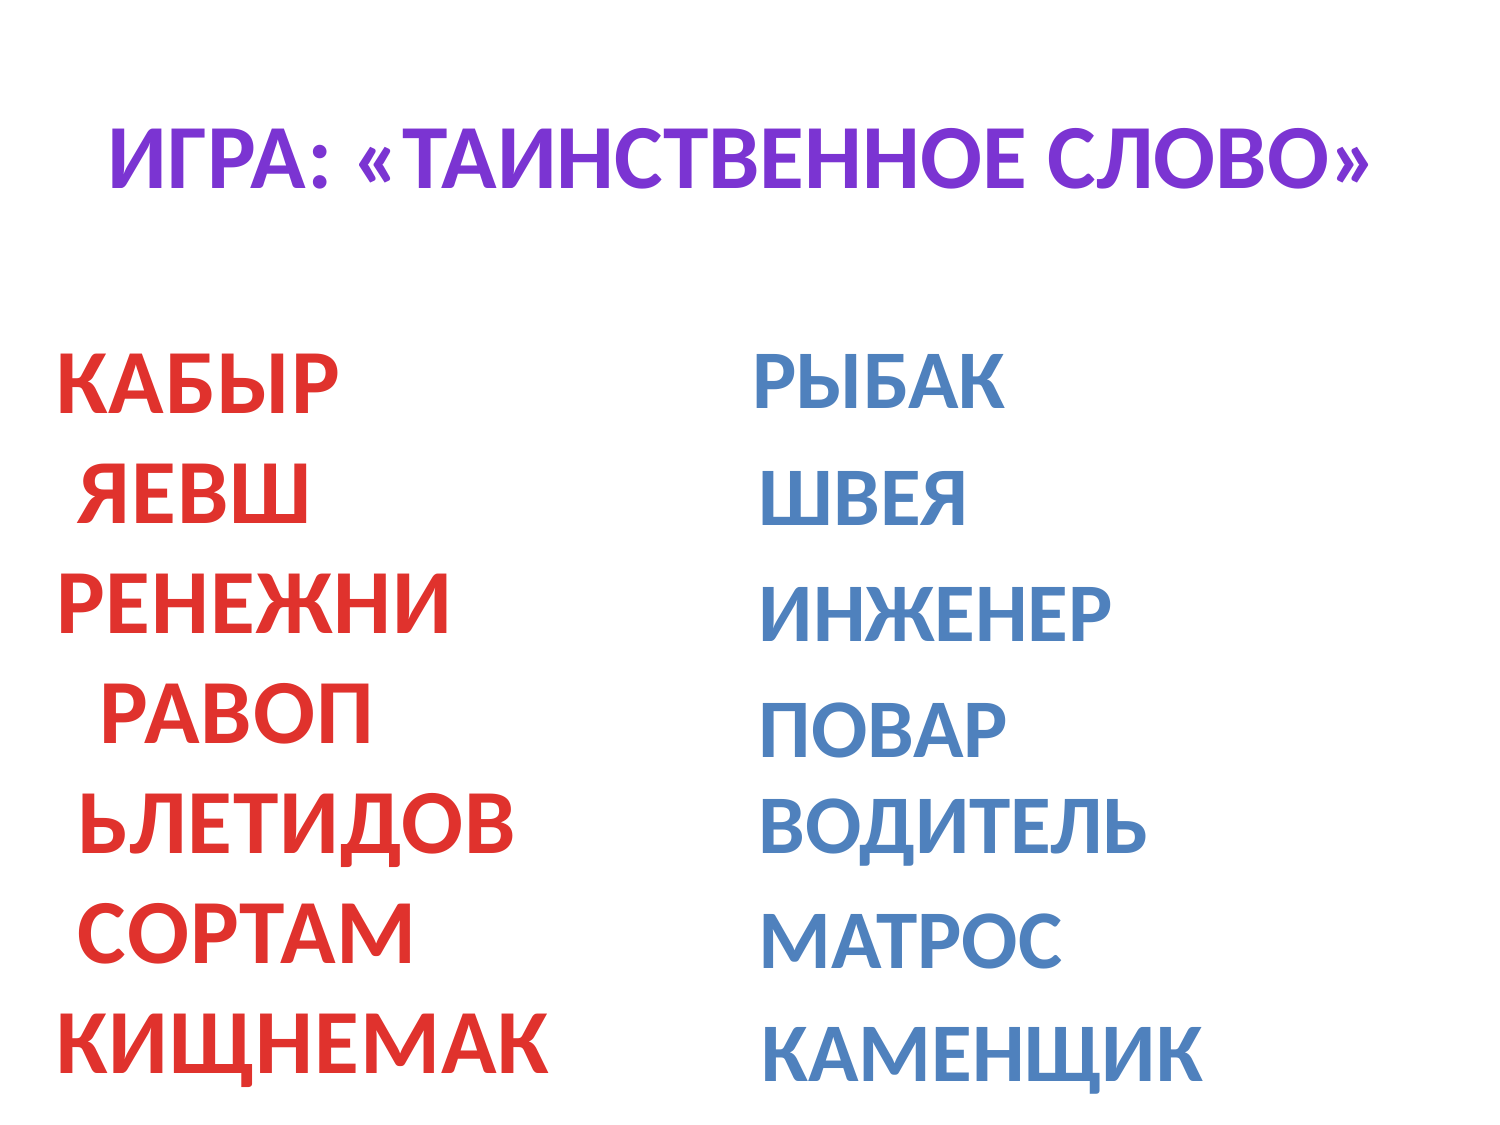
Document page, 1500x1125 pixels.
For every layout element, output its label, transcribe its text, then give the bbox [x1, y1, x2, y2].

text_box КАМЕНЩИК [747, 991, 1250, 1106]
text_box РЫБАК [737, 318, 1346, 433]
text_box ВОДИТЕЛЬ [744, 763, 1229, 878]
text_box ШВЕЯ [744, 434, 1229, 550]
text_box ИНЖЕНЕР [744, 550, 1152, 666]
text_box ПОВАР [744, 666, 1176, 763]
text_box МАТРОС [744, 878, 1229, 994]
text_box ИГРА: «ТАИНСТВЕННОЕ СЛОВО» [41, 89, 1447, 215]
text_box КАБЫР ЯЕВШ РЕНЕЖНИ РАВОП ЬЛЕТИДОВ СОРТАМ КИЩНЕМАК [41, 314, 1436, 1099]
